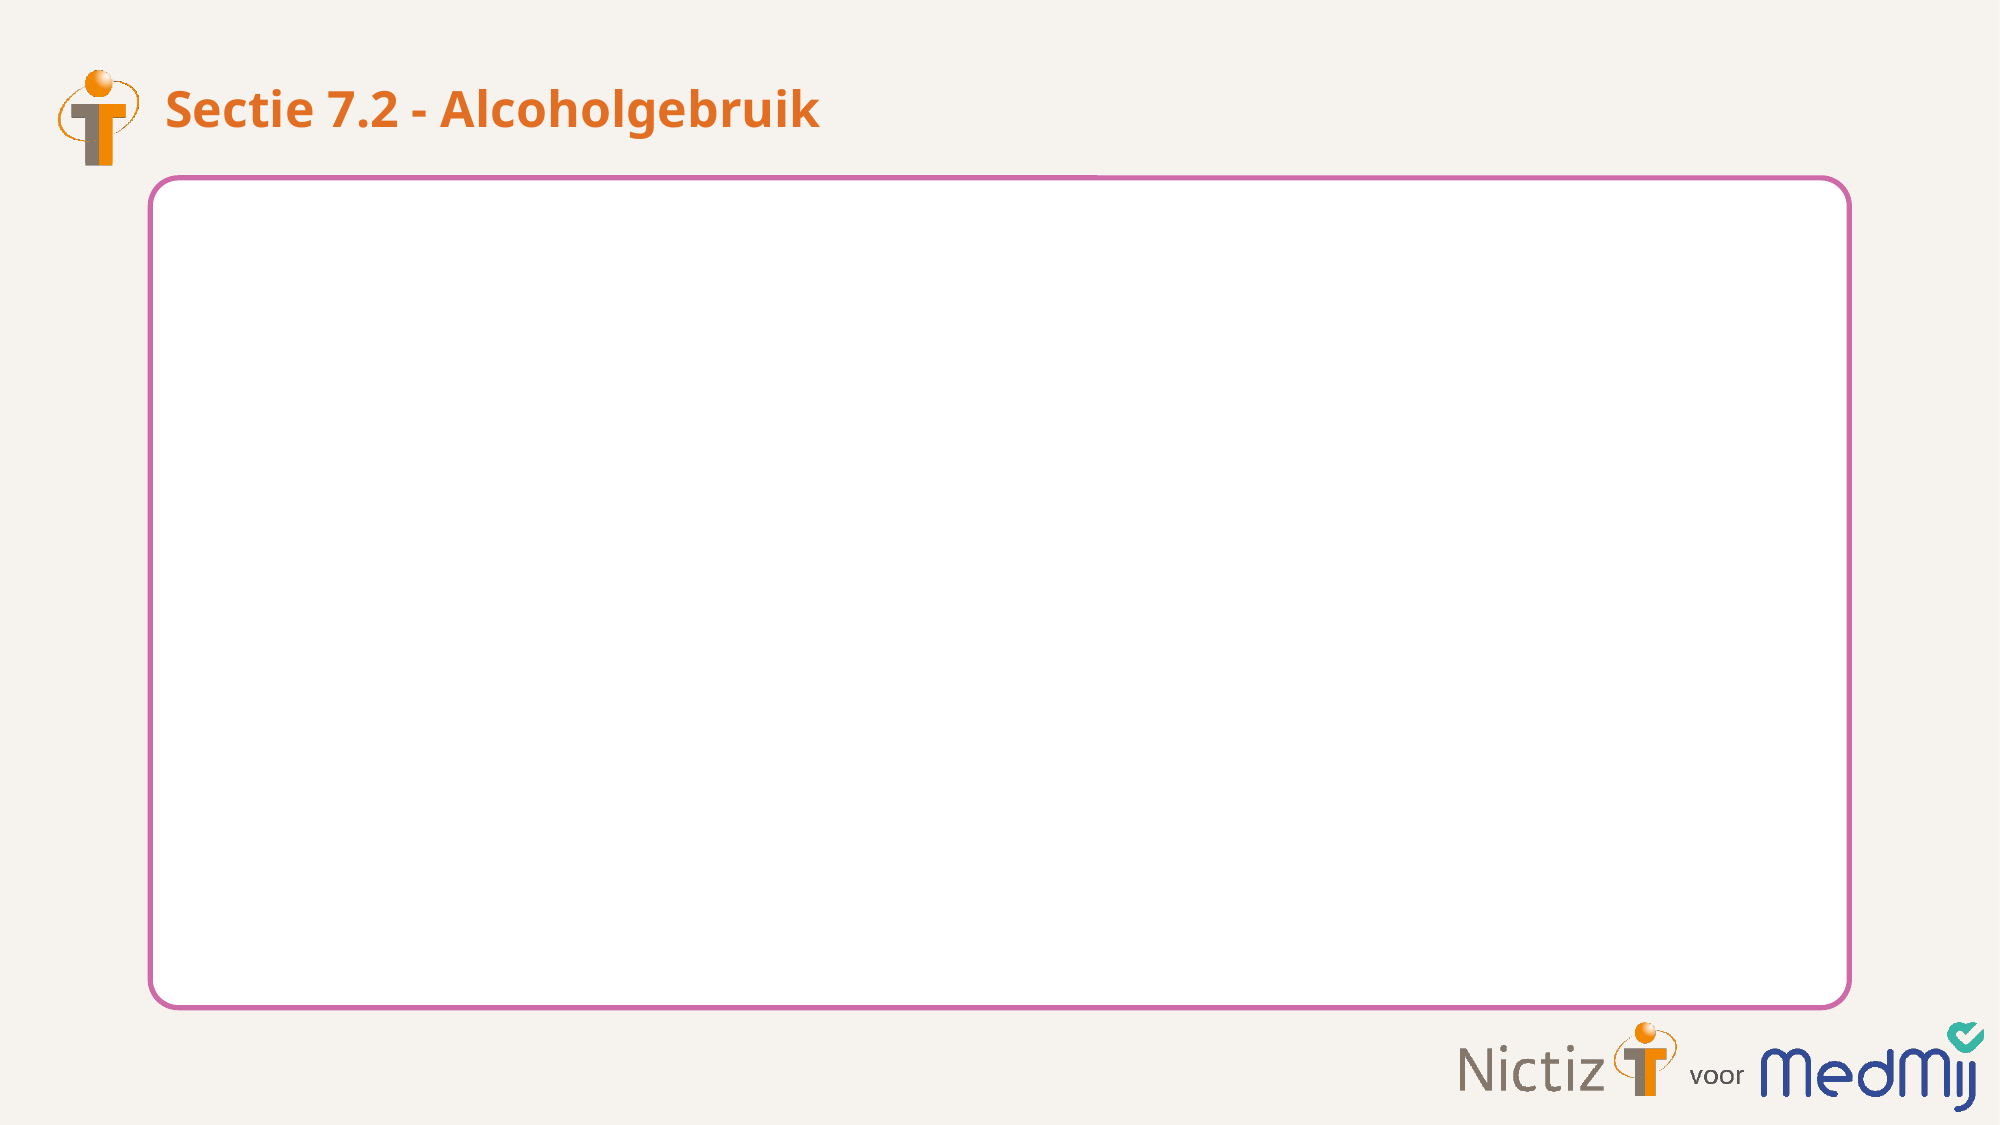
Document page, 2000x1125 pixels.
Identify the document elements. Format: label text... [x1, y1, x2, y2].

picture [50, 66, 151, 187]
title Sectie 7.2 - Alcoholgebruik [150, 76, 1850, 165]
picture [1457, 1019, 1988, 1113]
